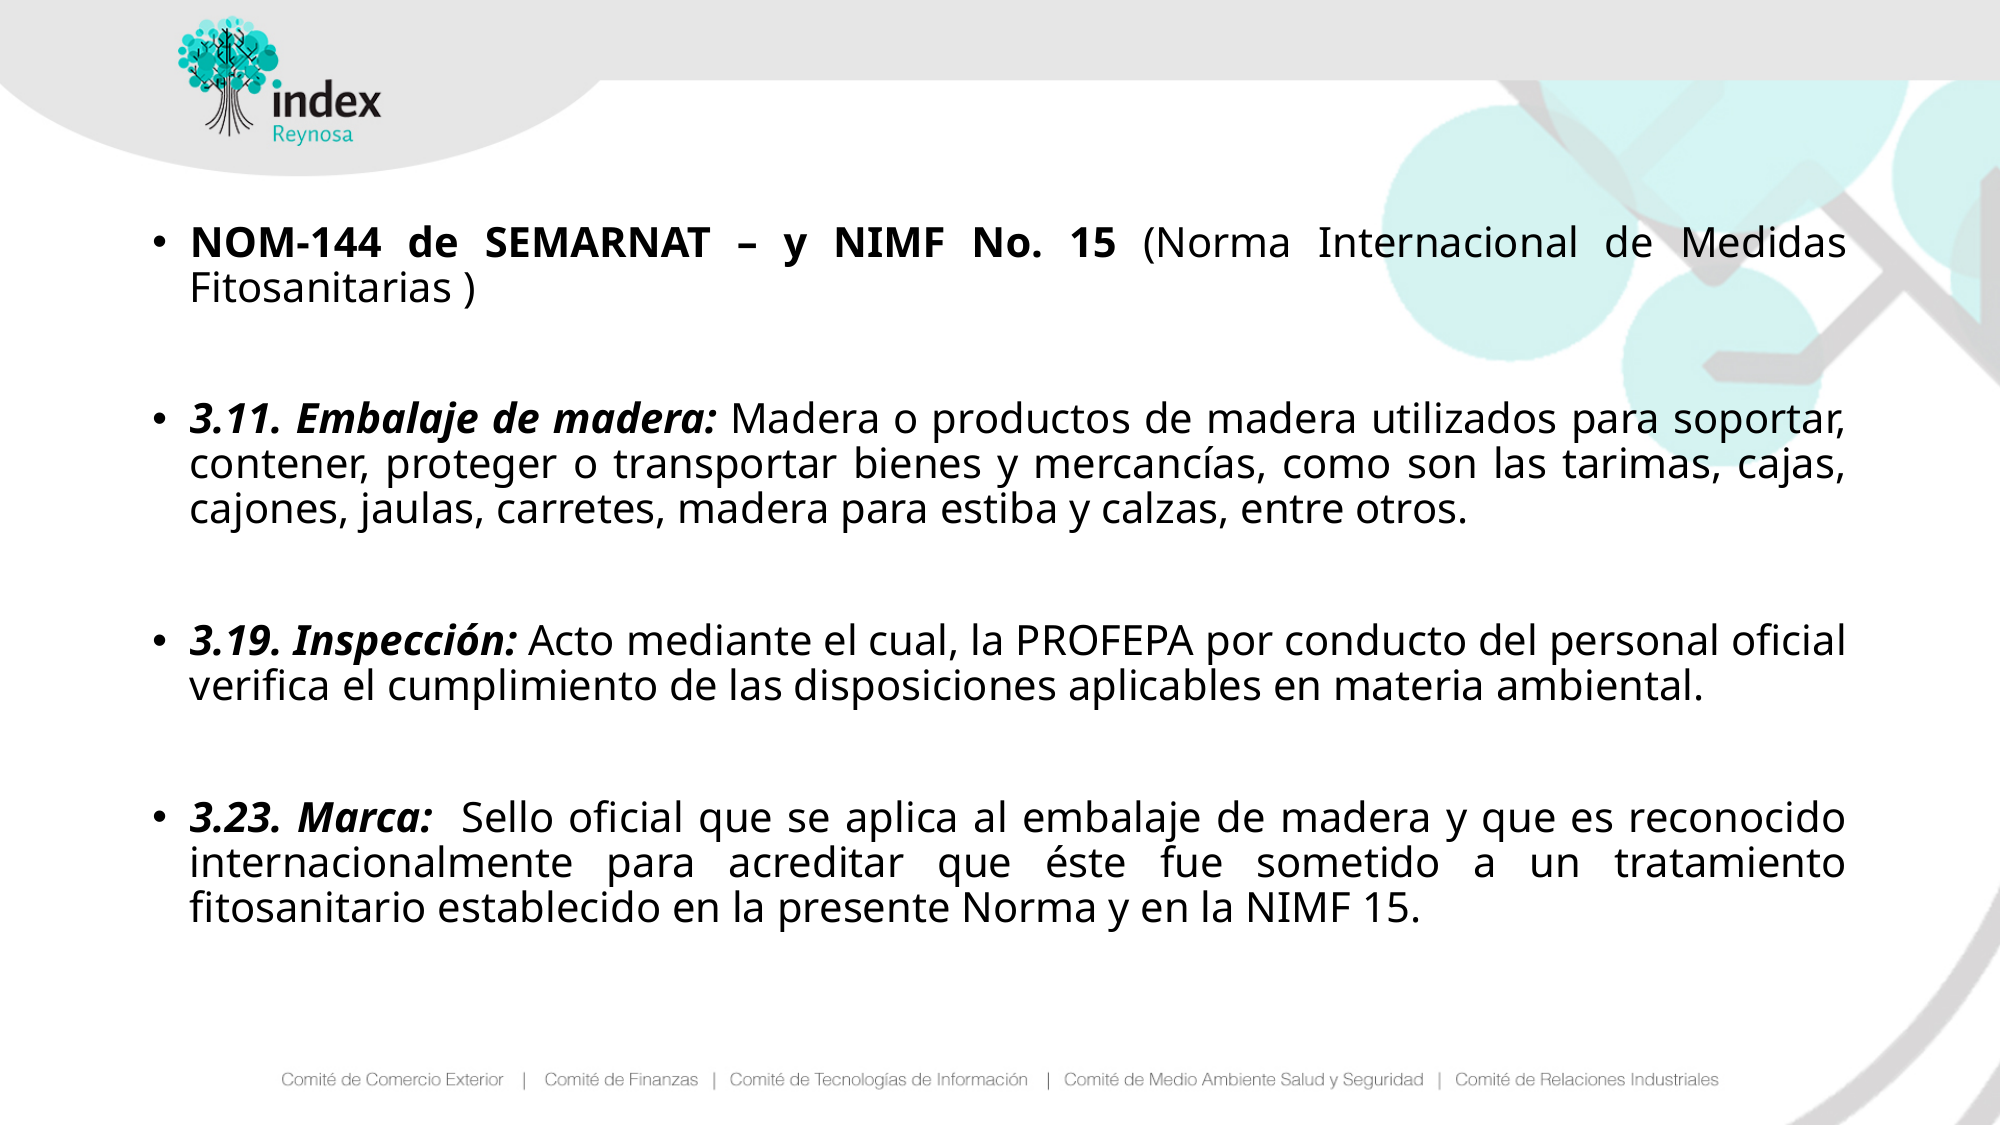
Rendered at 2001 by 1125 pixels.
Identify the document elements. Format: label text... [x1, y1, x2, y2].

picture [0, 0, 2000, 1125]
text_box NOM-144 de SEMARNAT – y NIMF No. 15 (Norma Internacional de Medidas Fitosanitarias ) 3.11. Embalaje de madera: Madera o productos de madera utilizados para soportar, contener, proteger o transportar bienes y mercancías, como son las tarimas, cajas, cajones, jaulas, carretes, madera para estiba y calzas, entre otros. 3.19. Inspección: Acto mediante el cual, la PROFEPA por conducto del personal oficial verifica el cumplimiento de las disposiciones aplicables en materia ambiental. 3.23. Marca: Sello oficial que se aplica al embalaje de madera y que es reconocido internacionalmente para acreditar que éste fue sometido a un tratamiento fitosanitario establecido en la presente Norma y en la NIMF 15. [137, 213, 1863, 918]
